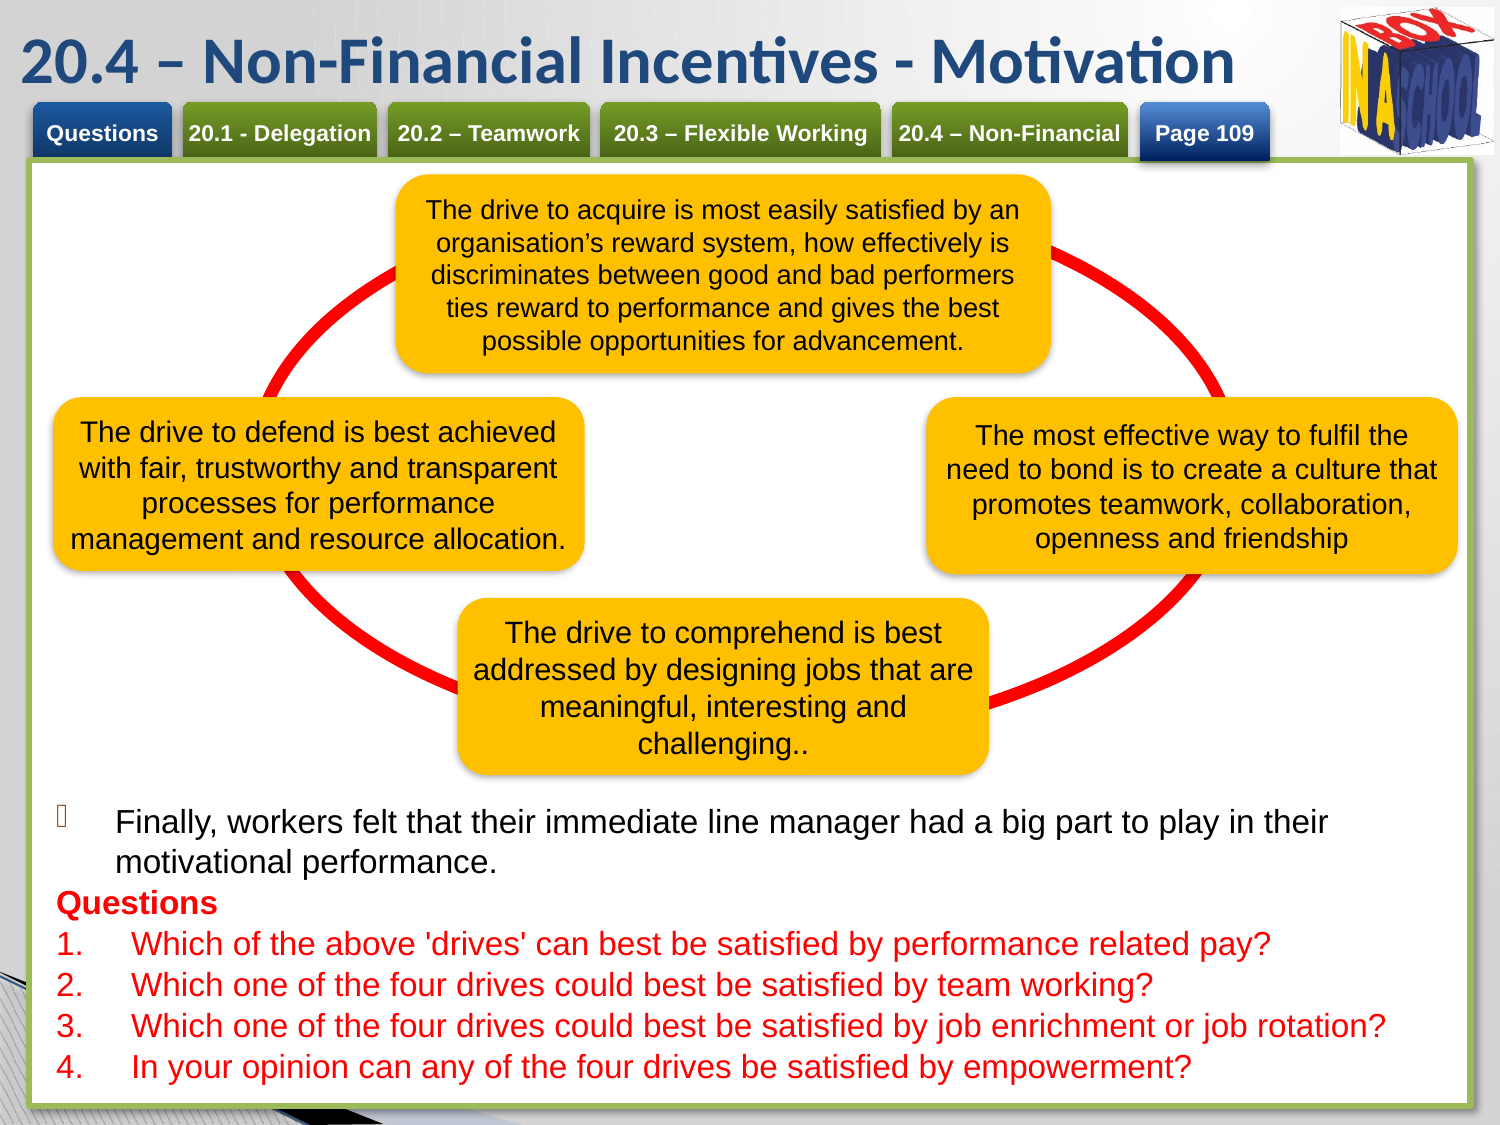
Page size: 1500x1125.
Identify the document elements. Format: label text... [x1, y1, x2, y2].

text_box Page 109 [1139, 101, 1270, 161]
text_box The drive to comprehend is best addressed by designing jobs that are meaningful, interesting and challenging.. [453, 593, 994, 780]
text_box The drive to acquire is most easily satisfied by an organisation’s reward system, how effectively is discriminates between good and bad performers ties reward to performance and gives the best possible opportunities for advancement. [391, 169, 1056, 378]
picture [281, 1114, 303, 1125]
text_box Finally, workers felt that their immediate line manager had a big part to play in their motivational performance. Questions Which of the above 'drives' can best be satisfied by performance related pay? Which one of the four drives could best be satisfied by team working? Which one of the four drives could best be satisfied by job enrichment or job rotation? In your opinion can any of the four drives be satisfied by empowerment? [41, 792, 1459, 1093]
text_box [266, 252, 1222, 706]
picture [1340, 7, 1495, 155]
text_box The most effective way to fulfil the need to bond is to create a culture that promotes teamwork, collaboration, openness and friendship [921, 392, 1463, 579]
title 20.4 – Non-Financial Incentives - Motivation [5, 11, 1270, 102]
text_box The drive to defend is best achieved with fair, trustworthy and transparent processes for performance management and resource allocation. [48, 392, 590, 576]
